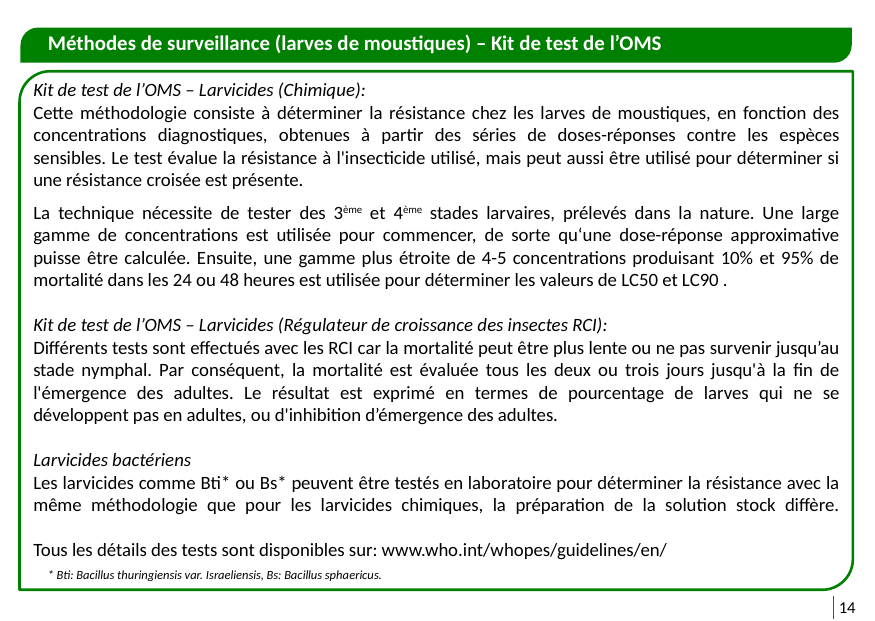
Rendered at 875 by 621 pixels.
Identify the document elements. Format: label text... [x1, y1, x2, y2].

text_box [18, 26, 33, 65]
text_box [17, 69, 855, 592]
text_box Méthodes de surveillance (larves de moustiques) – Kit de test de l’OMS [33, 22, 790, 73]
text_box [790, 25, 854, 65]
text_box * Bti: Bacillus thuringiensis var. Israeliensis, Bs: Bacillus sphaericus. [33, 559, 410, 605]
text_box Kit de test de l’OMS – Larvicides (Chimique): Cette méthodologie consiste à déterminer la résistance chez les larves de moustiques, en fonction des concentrations diagnostiques, obtenues à partir des séries de doses-réponses contre les espèces sensibles. Le test évalue la résistance à l'insecticide utilisé, mais peut aussi être utilisé pour déterminer si une résistance croisée est présente. La technique nécessite de tester des 3ème et 4ème stades larvaires, prélevés dans la nature. Une large gamme de concentrations est utilisée pour commencer, de sorte qu‘une dose-réponse approximative puisse être calculée. Ensuite, une gamme plus étroite de 4-5 concentrations produisant 10% et 95% de mortalité dans les 24 ou 48 heures est utilisée pour déterminer les valeurs de LC50 et LC90 . Kit de test de l’OMS – Larvicides (Régulateur de croissance des insectes RCI): Différents tests sont effectués avec les RCI car la mortalité peut être plus lente ou ne pas survenir jusqu’au stade nymphal. Par conséquent, la mortalité est évaluée tous les deux ou trois jours jusqu'à la fin de l'émergence des adultes. Le résultat est exprimé en termes de pourcentage de larves qui ne se développent pas en adultes, ou d'inhibition d’émergence des adultes. Larvicides bactériens Les larvicides comme Bti* ou Bs* peuvent être testés en laboratoire pour déterminer la résistance avec la même méthodologie que pour les larvicides chimiques, la préparation de la solution stock diffère. Tous les détails des tests sont disponibles sur: www.who.int/whopes/guidelines/en/ [33, 77, 839, 584]
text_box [823, 589, 872, 621]
